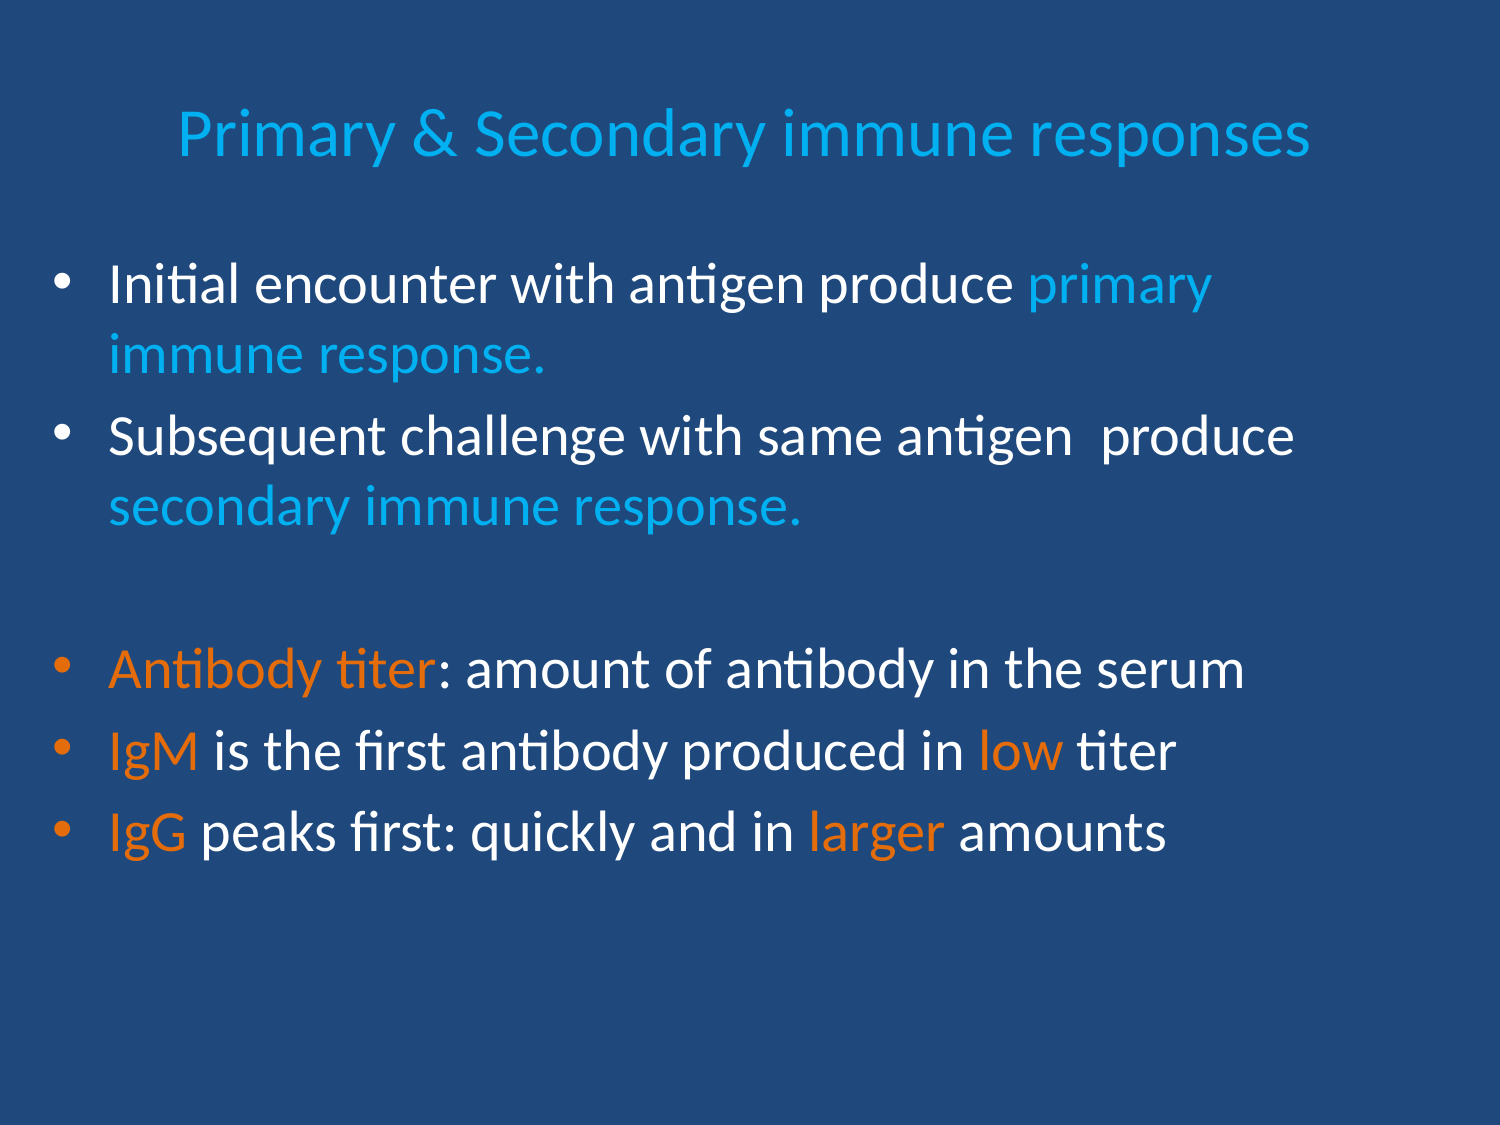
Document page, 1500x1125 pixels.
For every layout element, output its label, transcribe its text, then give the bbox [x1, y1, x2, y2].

list Initial encounter with antigen produce primary immune response. Subsequent challenge with same antigen produce secondary immune response. Antibody titer: amount of antibody in the serum IgM is the first antibody produced in low titer IgG peaks first: quickly and in larger amounts [37, 237, 1438, 1100]
title Primary & Secondary immune responses [162, 45, 1425, 213]
